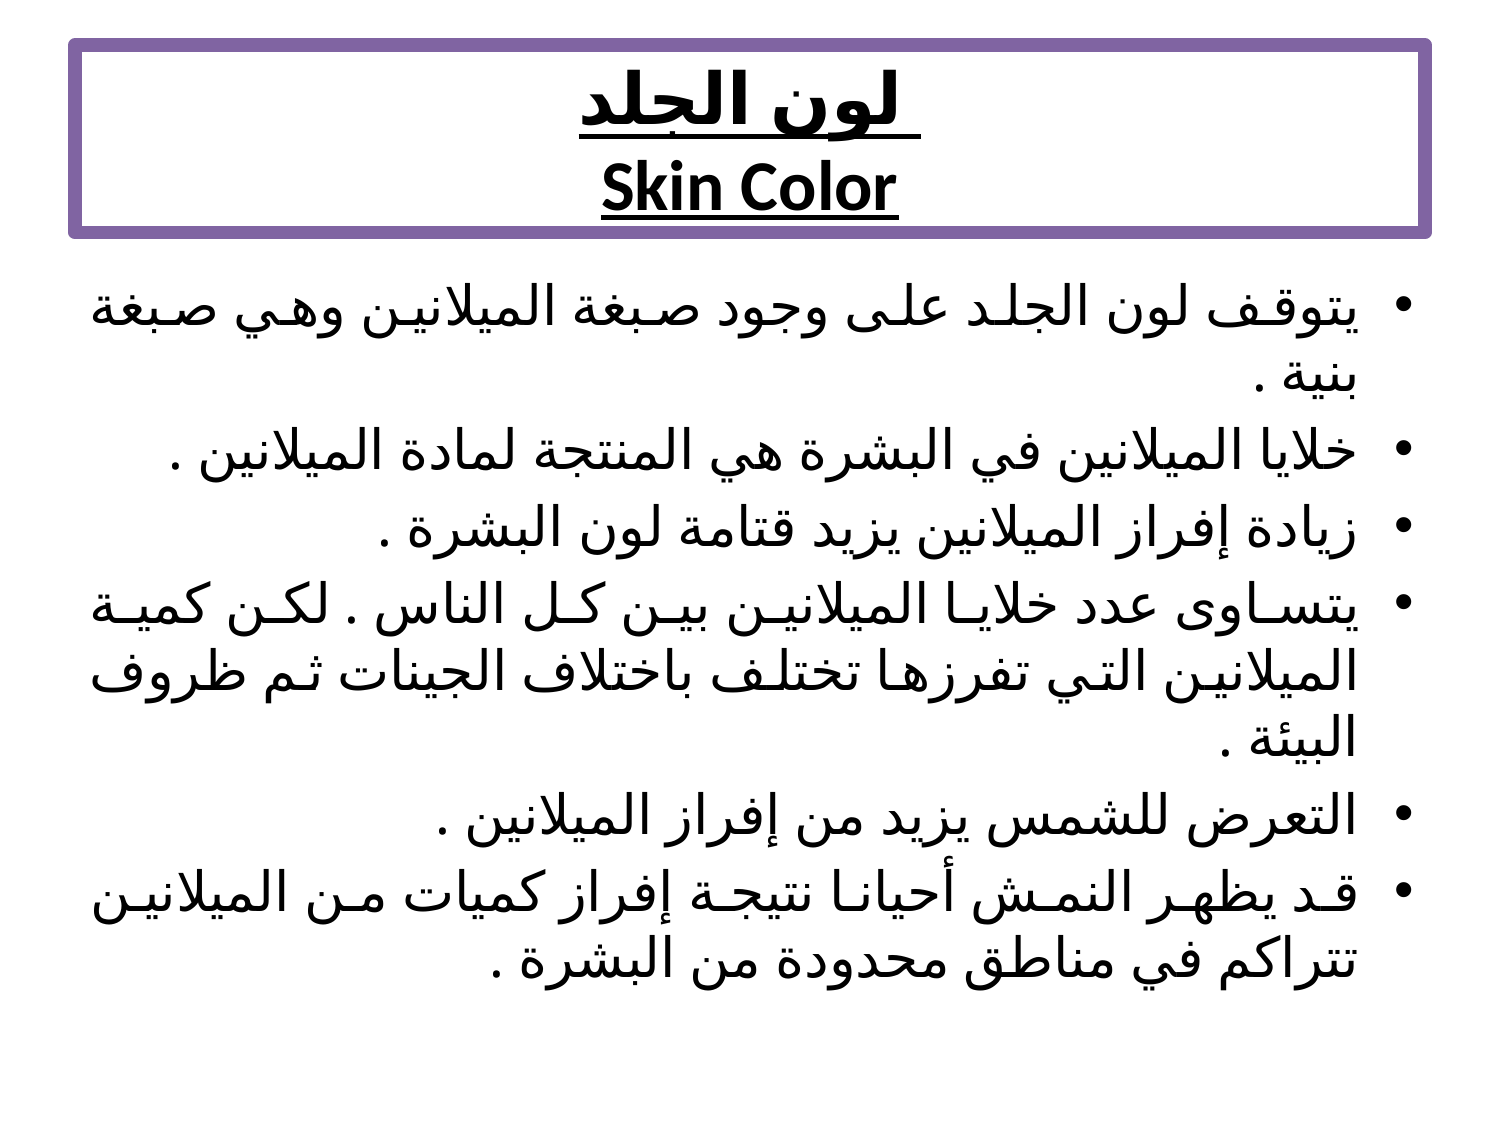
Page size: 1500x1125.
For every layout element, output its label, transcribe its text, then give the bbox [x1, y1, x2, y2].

title لون الجلد Skin Color [75, 45, 1425, 233]
list يتوقف لون الجلد على وجود صبغة الميلانين وهي صبغة بنية . خلايا الميلانين في البشرة هي المنتجة لمادة الميلانين . زيادة إفراز الميلانين يزيد قتامة لون البشرة . يتساوى عدد خلايا الميلانين بين كل الناس . لكن كمية الميلانين التي تفرزها تختلف باختلاف الجينات ثم ظروف البيئة . التعرض للشمس يزيد من إفراز الميلانين . قد يظهر النمش أحيانا نتيجة إفراز كميات من الميلانين تتراكم في مناطق محدودة من البشرة . [75, 262, 1425, 1005]
